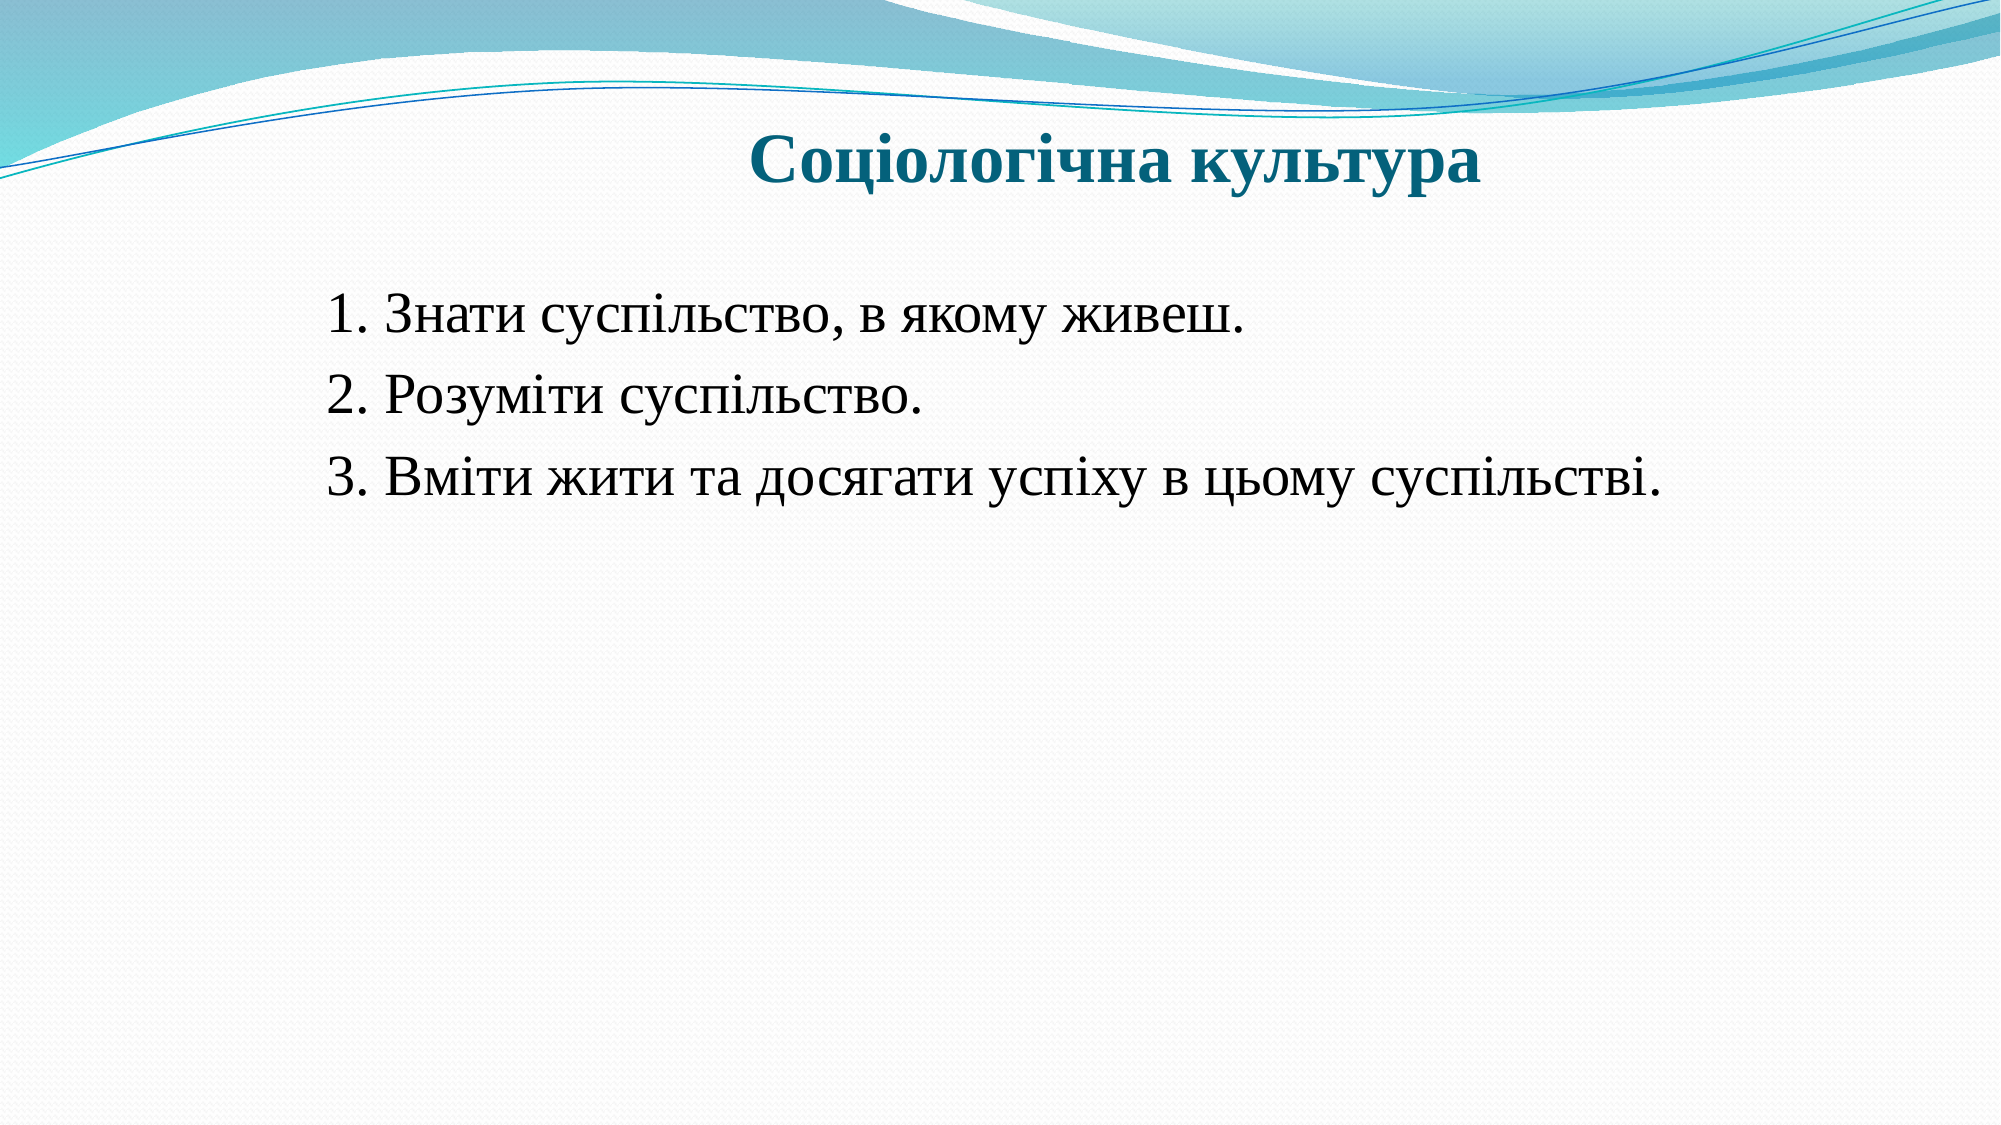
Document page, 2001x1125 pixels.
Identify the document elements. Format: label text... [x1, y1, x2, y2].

list 1. Знати суспільство, в якому живеш. 2. Розуміти суспільство. 3. Вміти жити та досягати успіху в цьому суспільстві. [311, 266, 1775, 571]
title Соціологічна культура [384, 102, 1847, 197]
